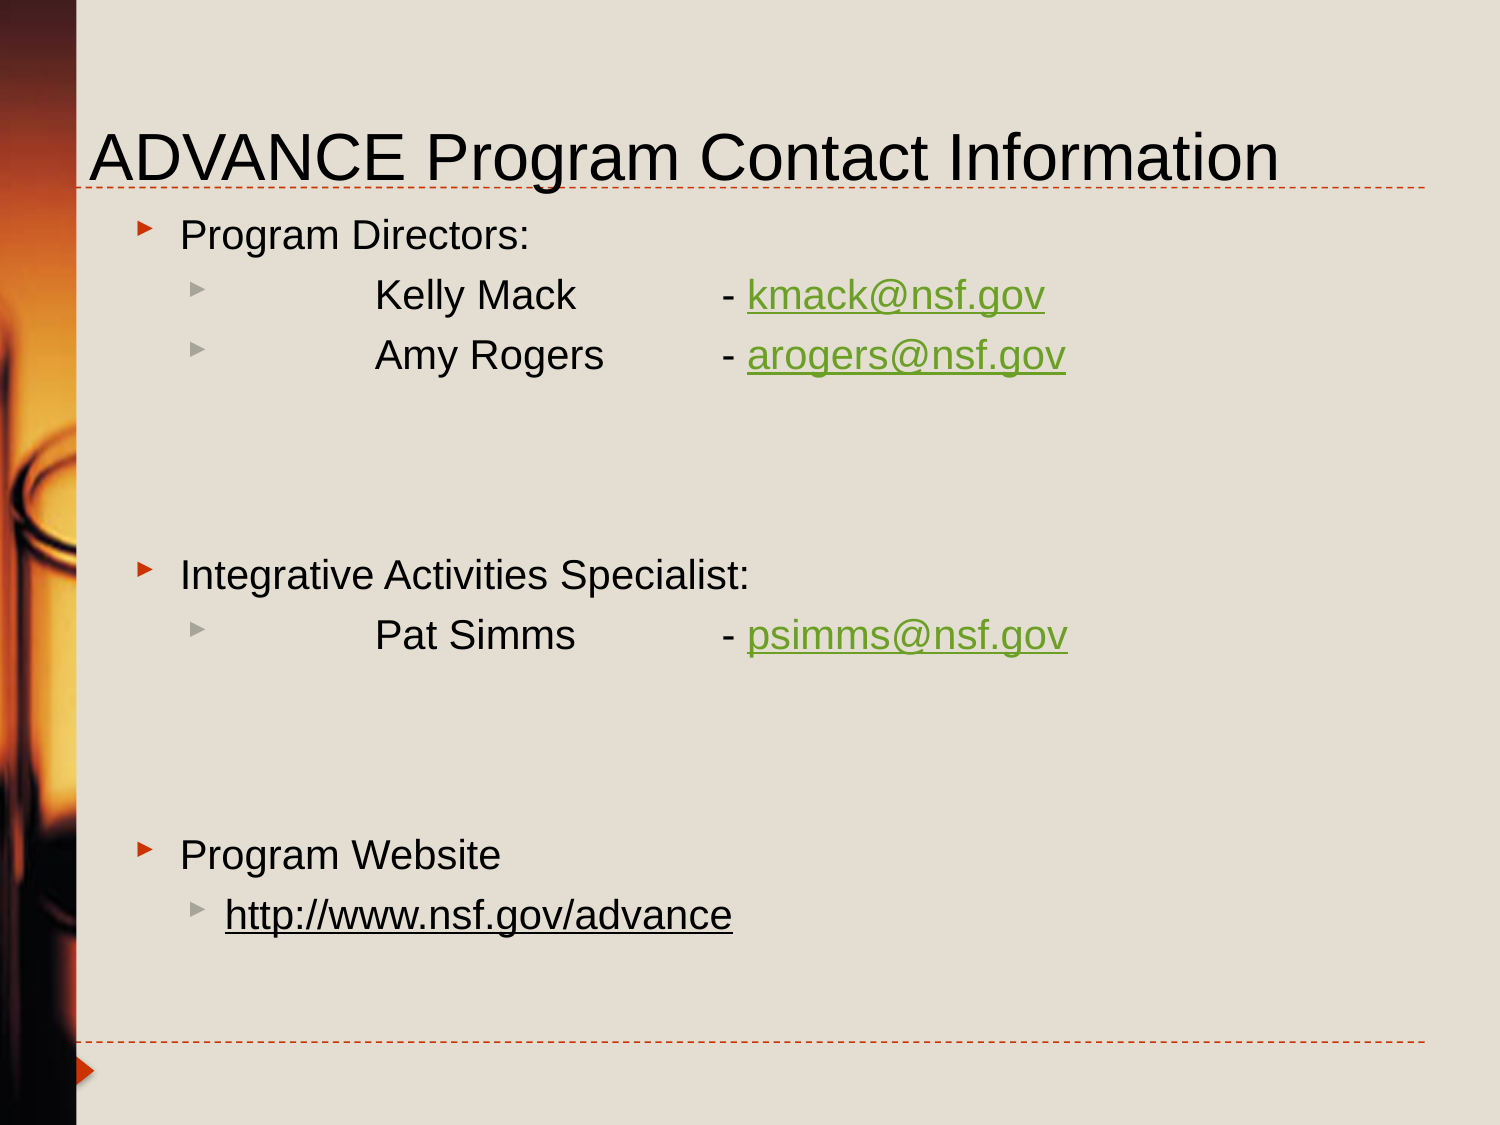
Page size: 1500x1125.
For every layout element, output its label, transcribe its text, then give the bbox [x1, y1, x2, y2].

title ADVANCE Program Contact Information [82, 149, 1425, 238]
picture [0, 0, 77, 1125]
list Program Directors: Kelly Mack - kmack@nsf.gov Amy Rogers - arogers@nsf.gov Integrative Activities Specialist: Pat Simms - psimms@nsf.gov Program Website http://www.nsf.gov/advance [82, 238, 1425, 1010]
